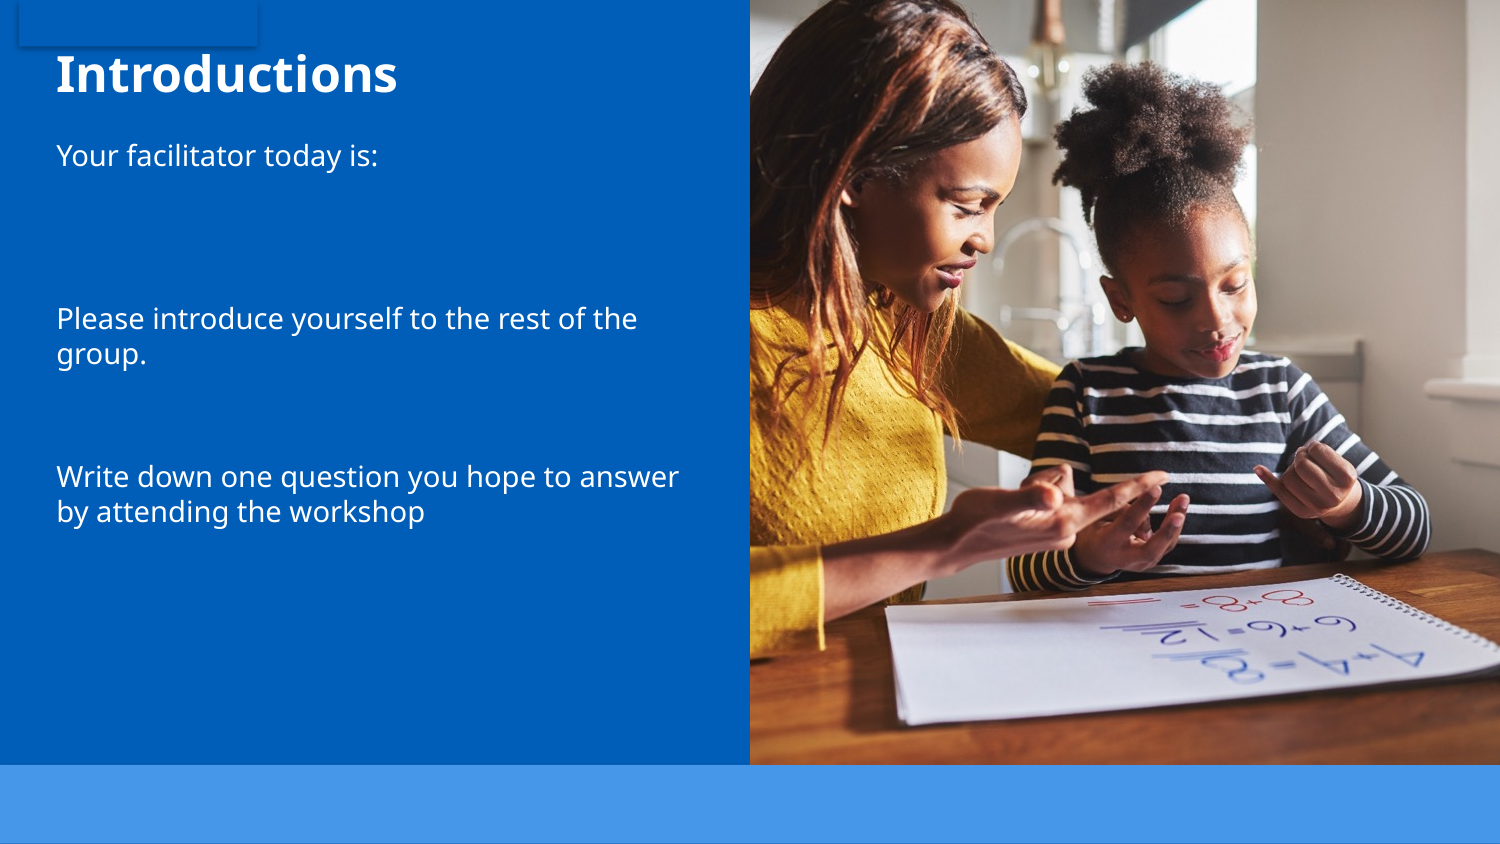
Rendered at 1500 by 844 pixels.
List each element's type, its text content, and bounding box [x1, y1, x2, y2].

title Introductions [41, 41, 721, 112]
picture [749, 0, 1500, 765]
list Your facilitator today is: Please introduce yourself to the rest of the group. Write down one question you hope to answer by attending the workshop [41, 129, 721, 357]
